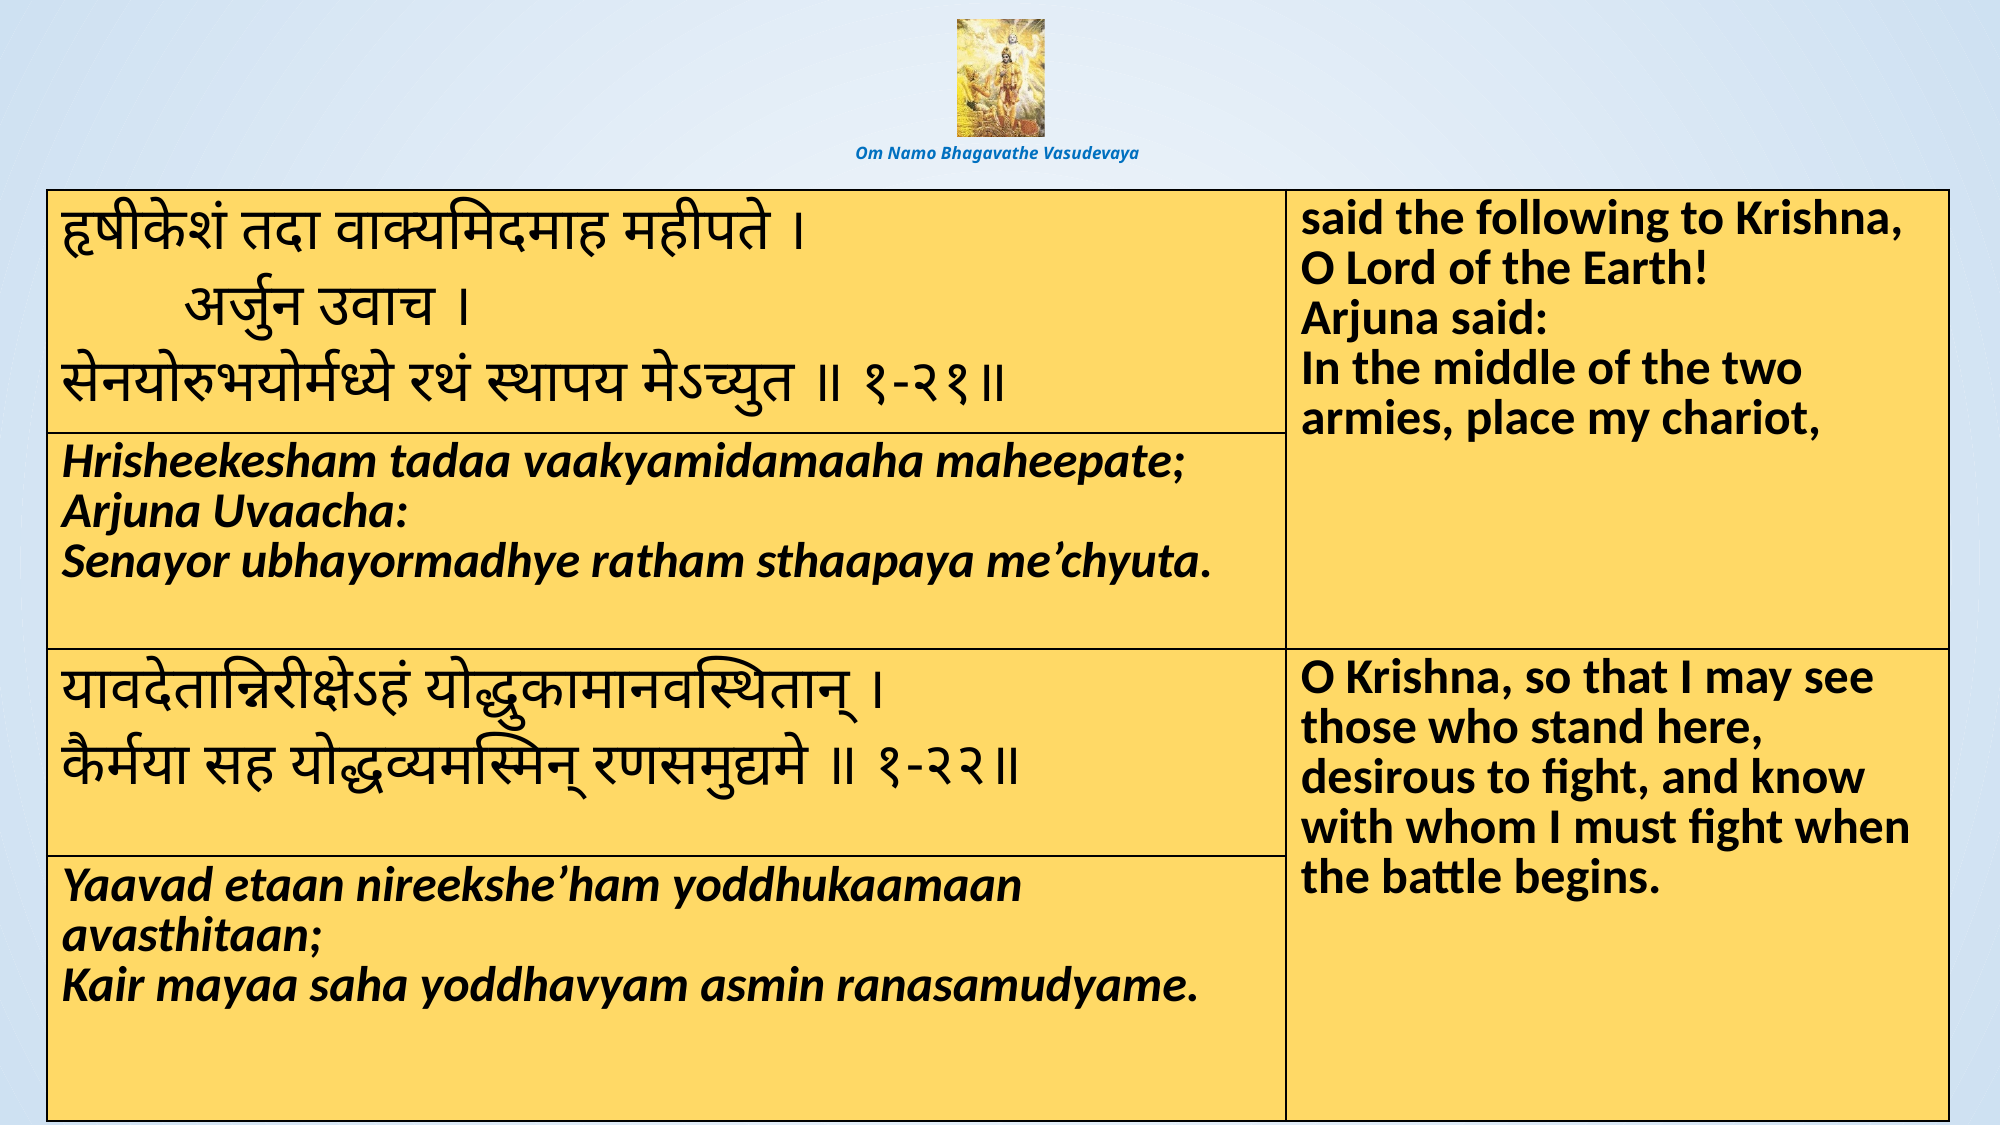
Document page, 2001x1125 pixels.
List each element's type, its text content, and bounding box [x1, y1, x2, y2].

table_header हृषीकेशं तदा वाक्यमिदमाह महीपते । अर्जुन उवाच । सेनयोरुभयोर्मध्ये रथं स्थापय मेऽच्युत ॥ १-२१॥ [48, 191, 1285, 432]
title Om Namo Bhagavathe Vasudevaya [135, 136, 1861, 171]
table_header said the following to Krishna, O Lord of the Earth! Arjuna said: In the middle of the two armies, place my chariot, [1287, 191, 1948, 648]
table_cell Yaavad etaan nireekshe’ham yoddhukaamaan avasthitaan; Kair mayaa saha yoddhavyam asmin ranasamudyame. [48, 857, 1285, 1120]
table_header यावदेतान्निरीक्षेऽहं योद्धुकामानवस्थितान् । कैर्मया सह योद्धव्यमस्मिन् रणसमुद्यमे ॥ १-२२॥ [48, 650, 1285, 855]
table_header O Krishna, so that I may see those who stand here, desirous to fight, and know with whom I must fight when the battle begins. [1287, 650, 1948, 1120]
table_cell Hrisheekesham tadaa vaakyamidamaaha maheepate; Arjuna Uvaacha: Senayor ubhayormadhye ratham sthaapaya me’chyuta. [48, 434, 1285, 648]
picture [957, 19, 1045, 136]
